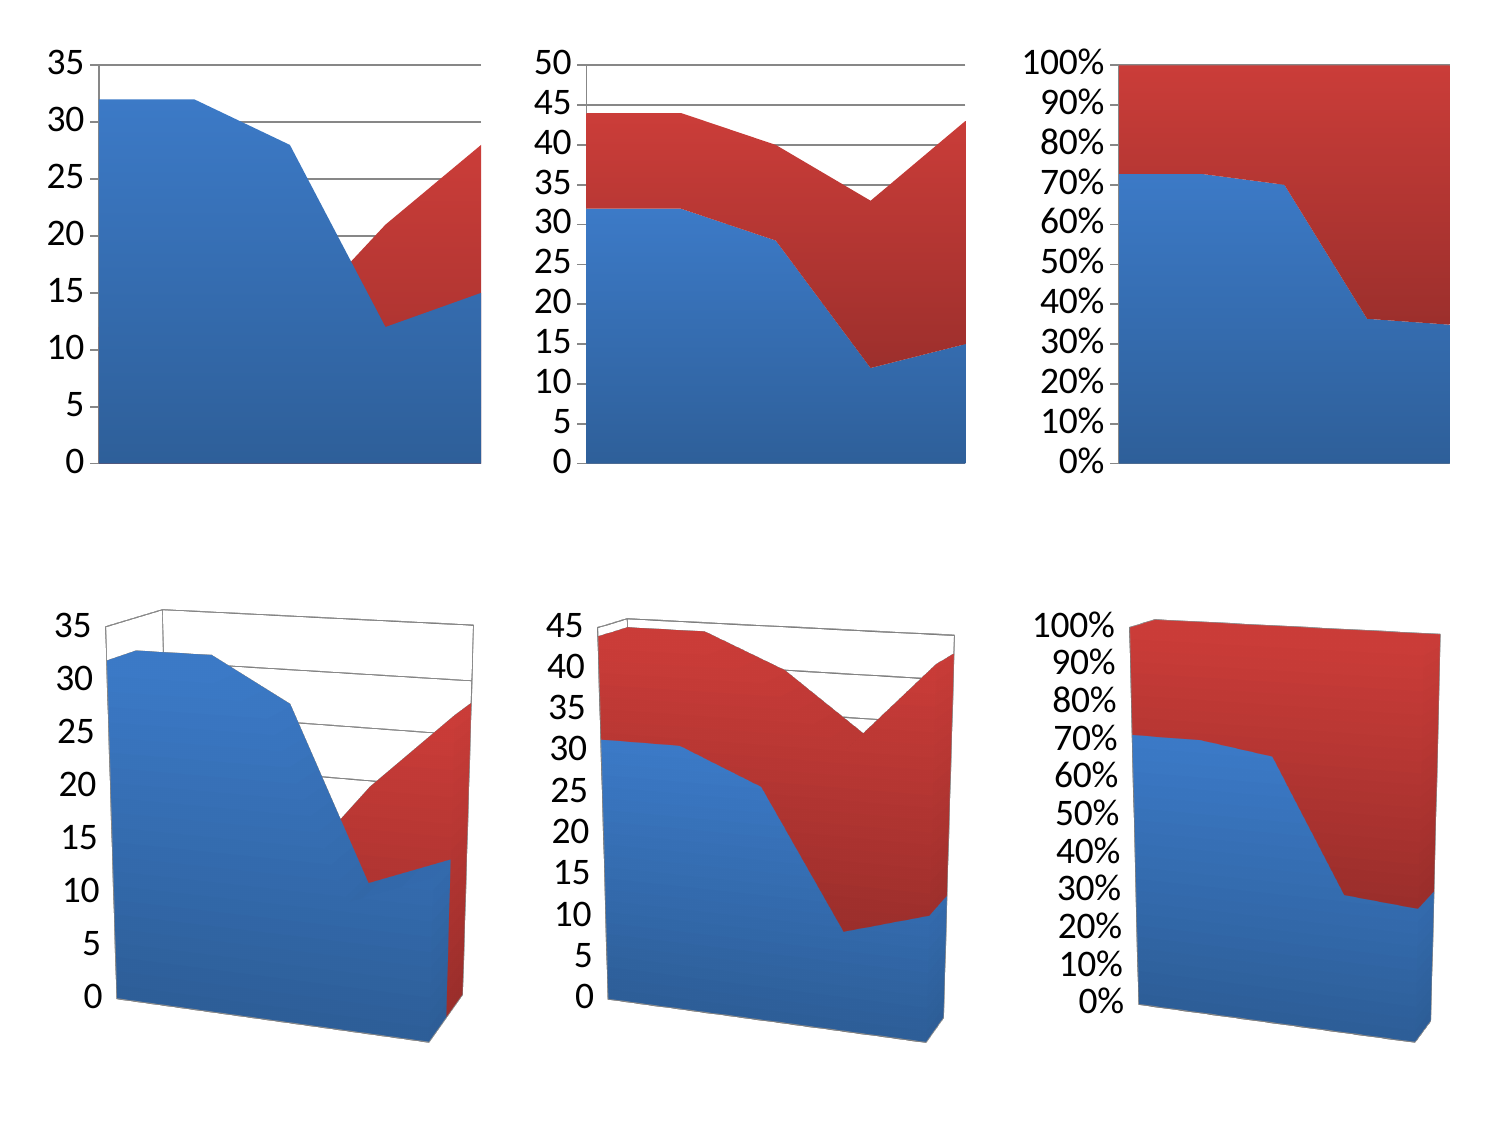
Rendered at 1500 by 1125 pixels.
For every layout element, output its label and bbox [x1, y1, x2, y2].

chart [1012, 37, 1459, 492]
chart [524, 37, 975, 492]
chart [525, 599, 975, 1052]
chart [37, 599, 491, 1052]
chart [1009, 599, 1463, 1052]
chart [37, 37, 491, 492]
